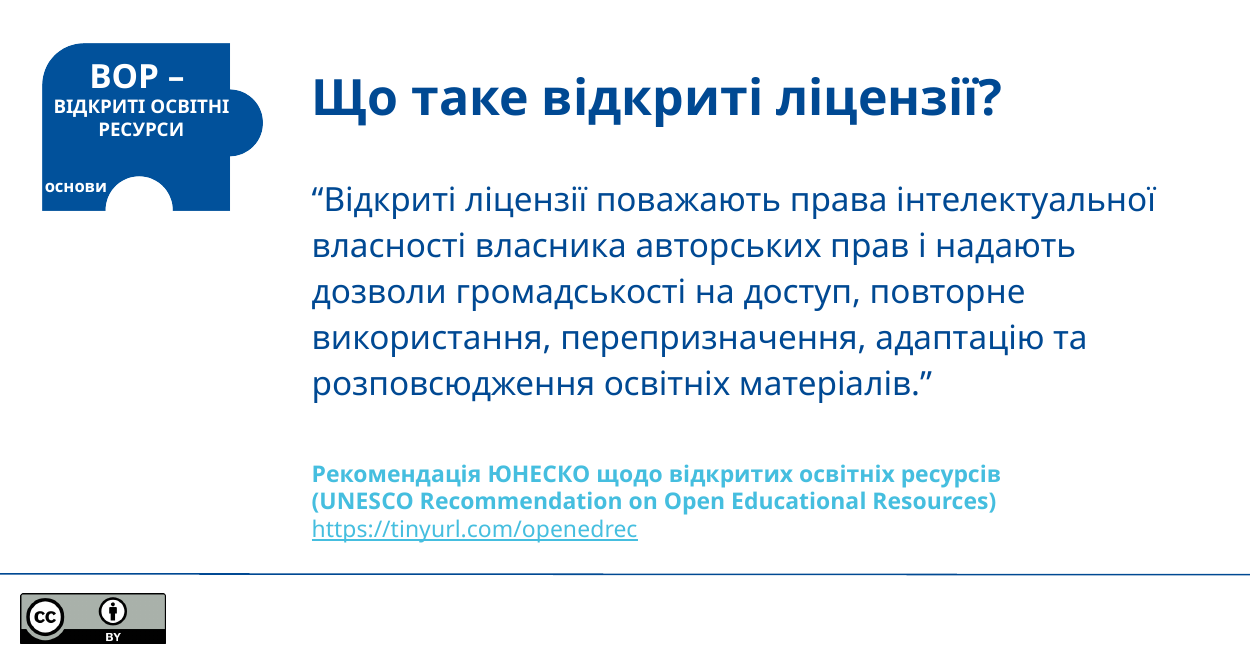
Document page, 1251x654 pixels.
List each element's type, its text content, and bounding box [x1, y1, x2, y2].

text_box BOP – ВІДКРИТІ ОСВІТНІ РЕСУРСИ основи [20, 36, 263, 216]
picture [41, 43, 263, 212]
text_box Рекомендація ЮНЕСКО щодо відкритих освітніх ресурсів (UNESCO Recommendation on Open Educational Resources) https://tinyurl.com/openedrec [296, 444, 1123, 561]
text_box “Відкриті ліцензії поважають права інтелектуальної власності власника авторських прав і надають дозволи громадськості на доступ, повторне використання, перепризначення, адаптацію та розповсюдження освітніх матеріалів.” [296, 157, 1204, 417]
picture [20, 592, 166, 645]
text_box Що таке відкриті ліцензії? [296, 50, 1204, 141]
text_box [0, 582, 1250, 654]
